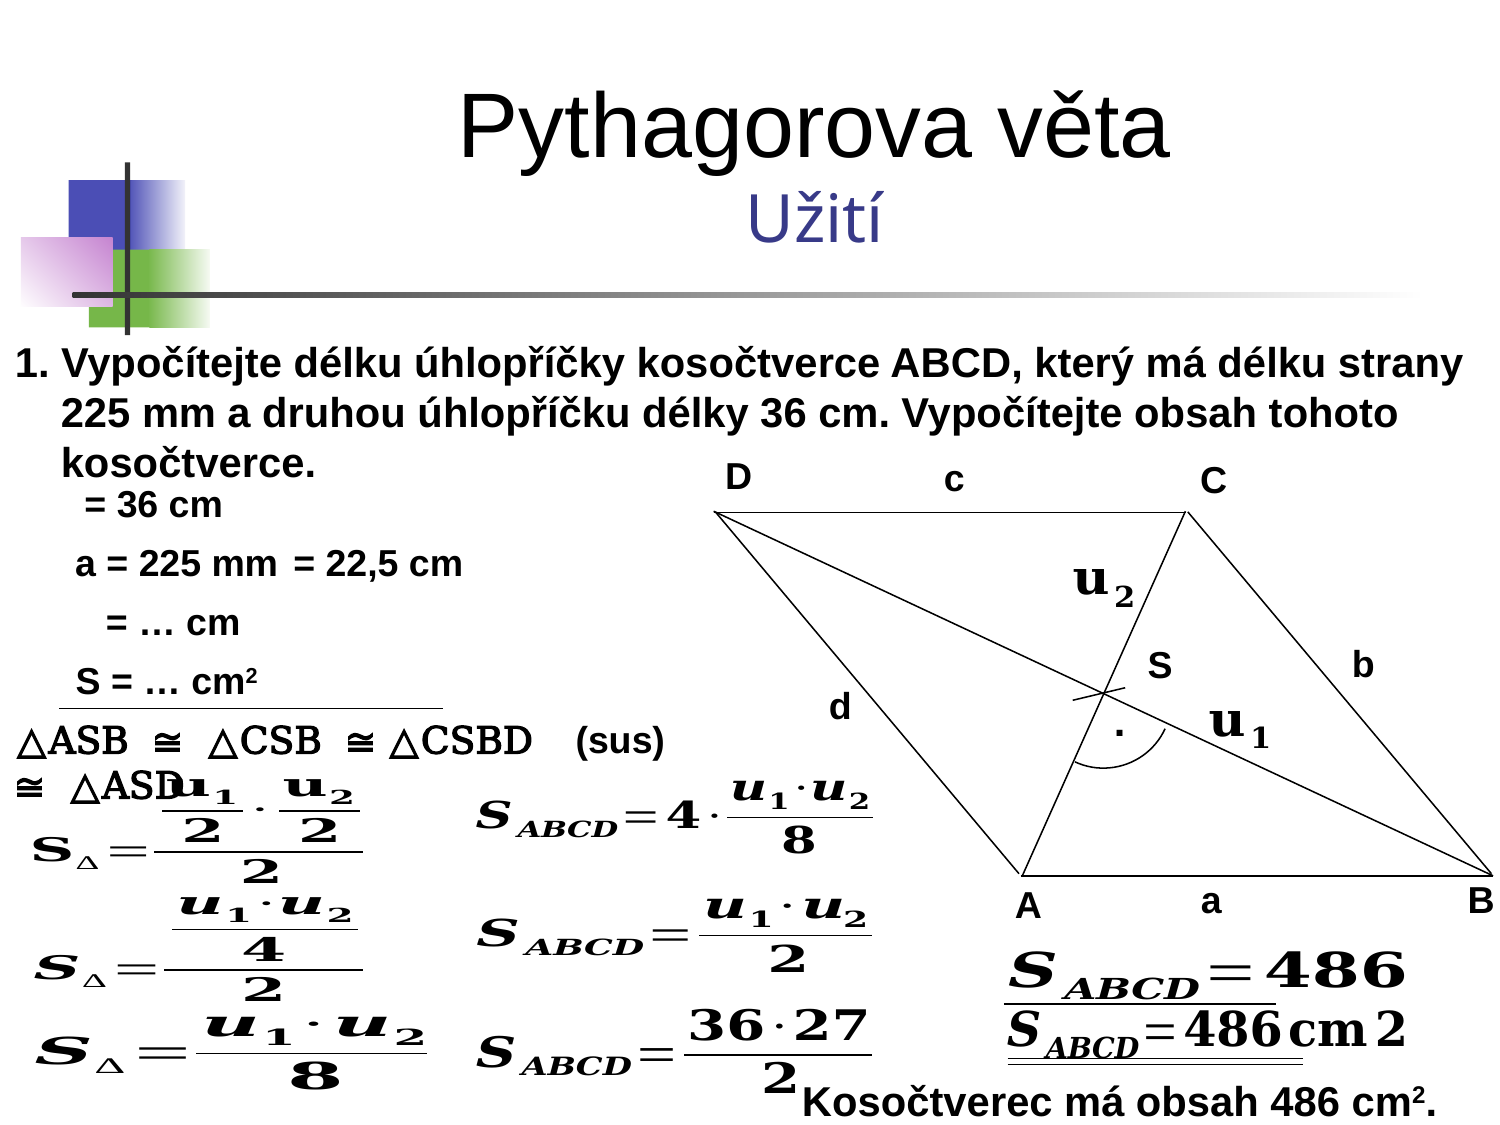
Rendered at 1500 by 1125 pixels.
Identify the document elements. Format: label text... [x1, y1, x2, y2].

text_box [713, 510, 1020, 877]
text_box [1187, 510, 1494, 877]
text_box 1. Vypočítejte délku úhlopříčky kosočtverce ABCD, který má délku strany 225 mm a druhou úhlopříčku délky 36 cm. Vypočítejte obsah tohoto kosočtverce. [0, 328, 1500, 493]
text_box a = 225 mm [60, 531, 278, 592]
text_box = 22,5 cm [278, 531, 479, 592]
text_box D [710, 444, 752, 505]
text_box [1021, 510, 1186, 877]
text_box B [1452, 883, 1495, 929]
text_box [1072, 687, 1126, 701]
text_box △ASB ≅ △CSB ≅ △CSBD ≅ △ASD [0, 708, 585, 814]
text_box A [999, 884, 1042, 934]
text_box Kosočtverec má obsah 486 cm2. [787, 1066, 1494, 1125]
text_box a [1186, 885, 1228, 929]
text_box S = … cm2 [60, 649, 273, 708]
text_box C [1185, 449, 1227, 509]
text_box c [929, 446, 971, 506]
text_box Pythagorova věta Užití [206, 58, 1424, 263]
text_box (sus) [560, 708, 708, 769]
